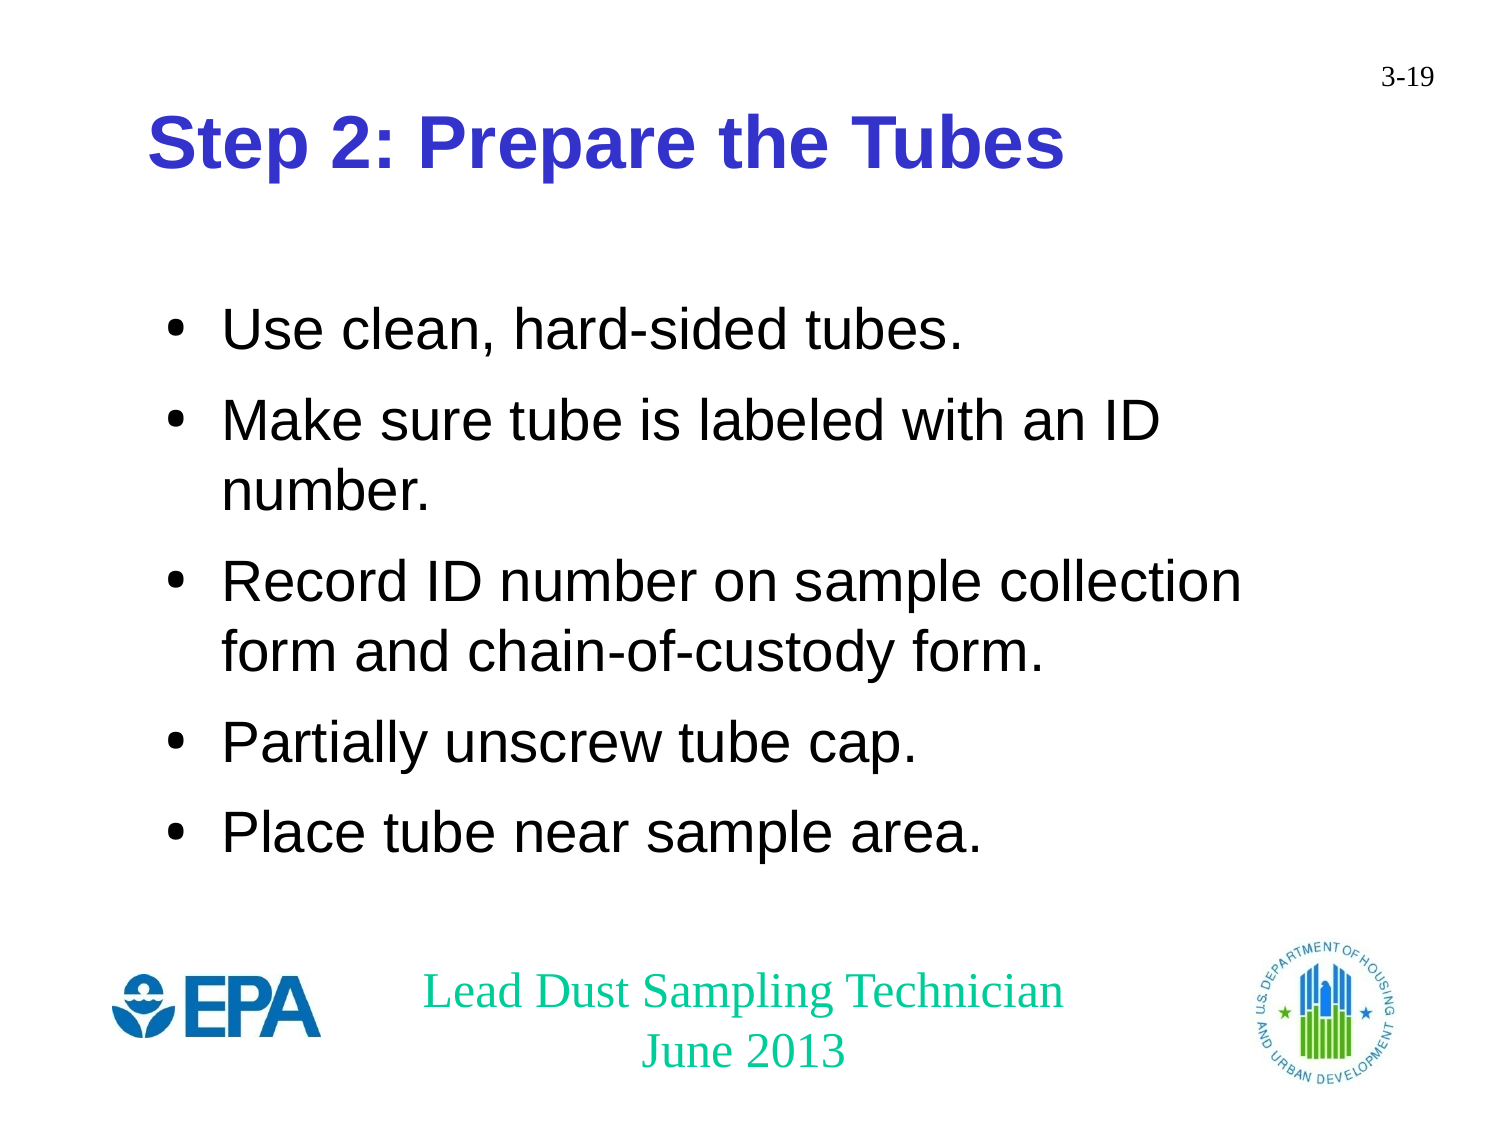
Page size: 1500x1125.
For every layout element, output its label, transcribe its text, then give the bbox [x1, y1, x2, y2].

text_box Step 2: Prepare the Tubes [132, 45, 1283, 233]
picture [112, 974, 321, 1038]
picture [1250, 937, 1400, 1088]
text_box Use clean, hard-sided tubes. Make sure tube is labeled with an ID number. Record ID number on sample collection form and chain-of-custody form. Partially unscrew tube cap. Place tube near sample area. [150, 283, 1314, 877]
